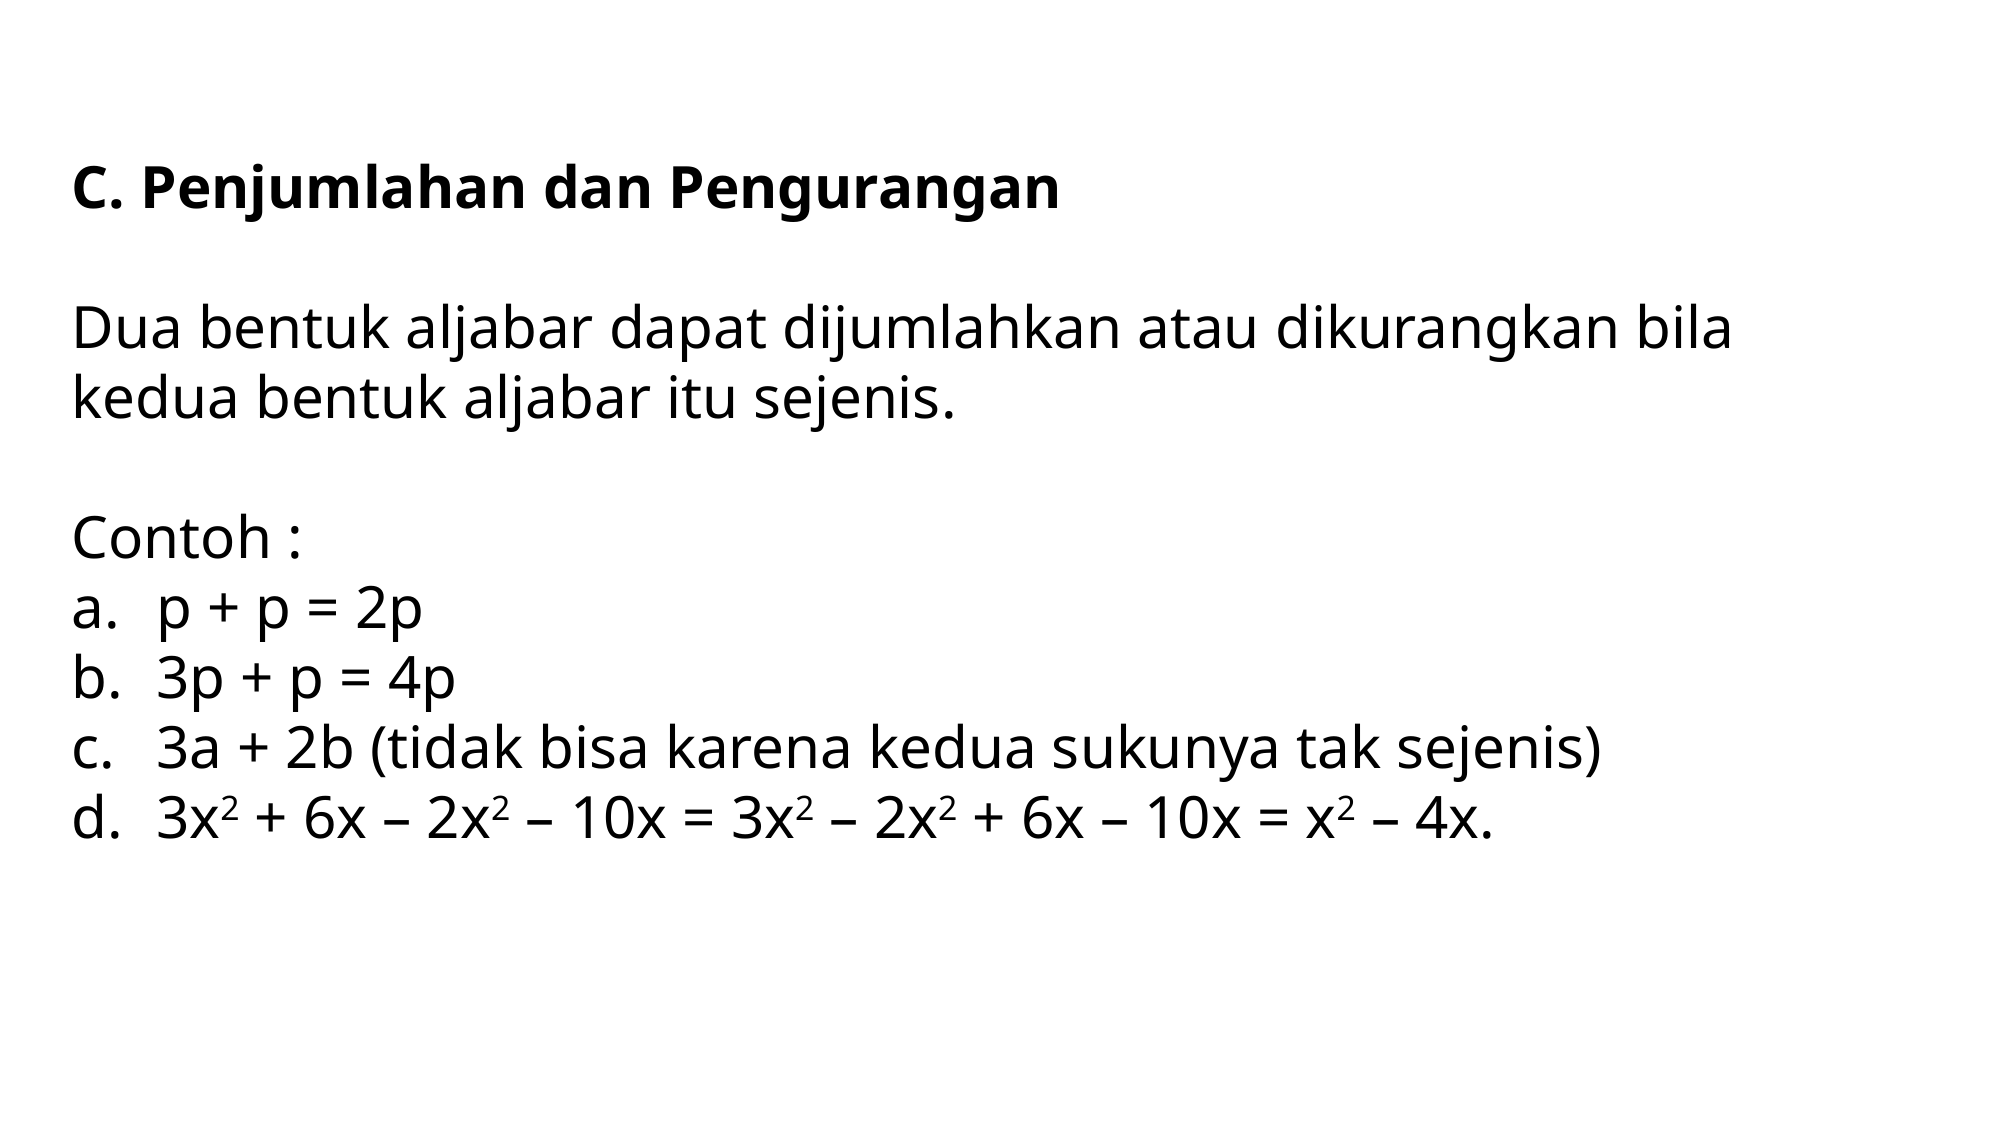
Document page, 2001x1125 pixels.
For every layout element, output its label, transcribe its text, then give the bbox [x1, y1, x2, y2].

text_box C. Penjumlahan dan Pengurangan Dua bentuk aljabar dapat dijumlahkan atau dikurangkan bila kedua bentuk aljabar itu sejenis. Contoh : p + p = 2p 3p + p = 4p 3a + 2b (tidak bisa karena kedua sukunya tak sejenis) 3x2 + 6x – 2x2 – 10x = 3x2 – 2x2 + 6x – 10x = x2 – 4x. [57, 142, 1893, 858]
